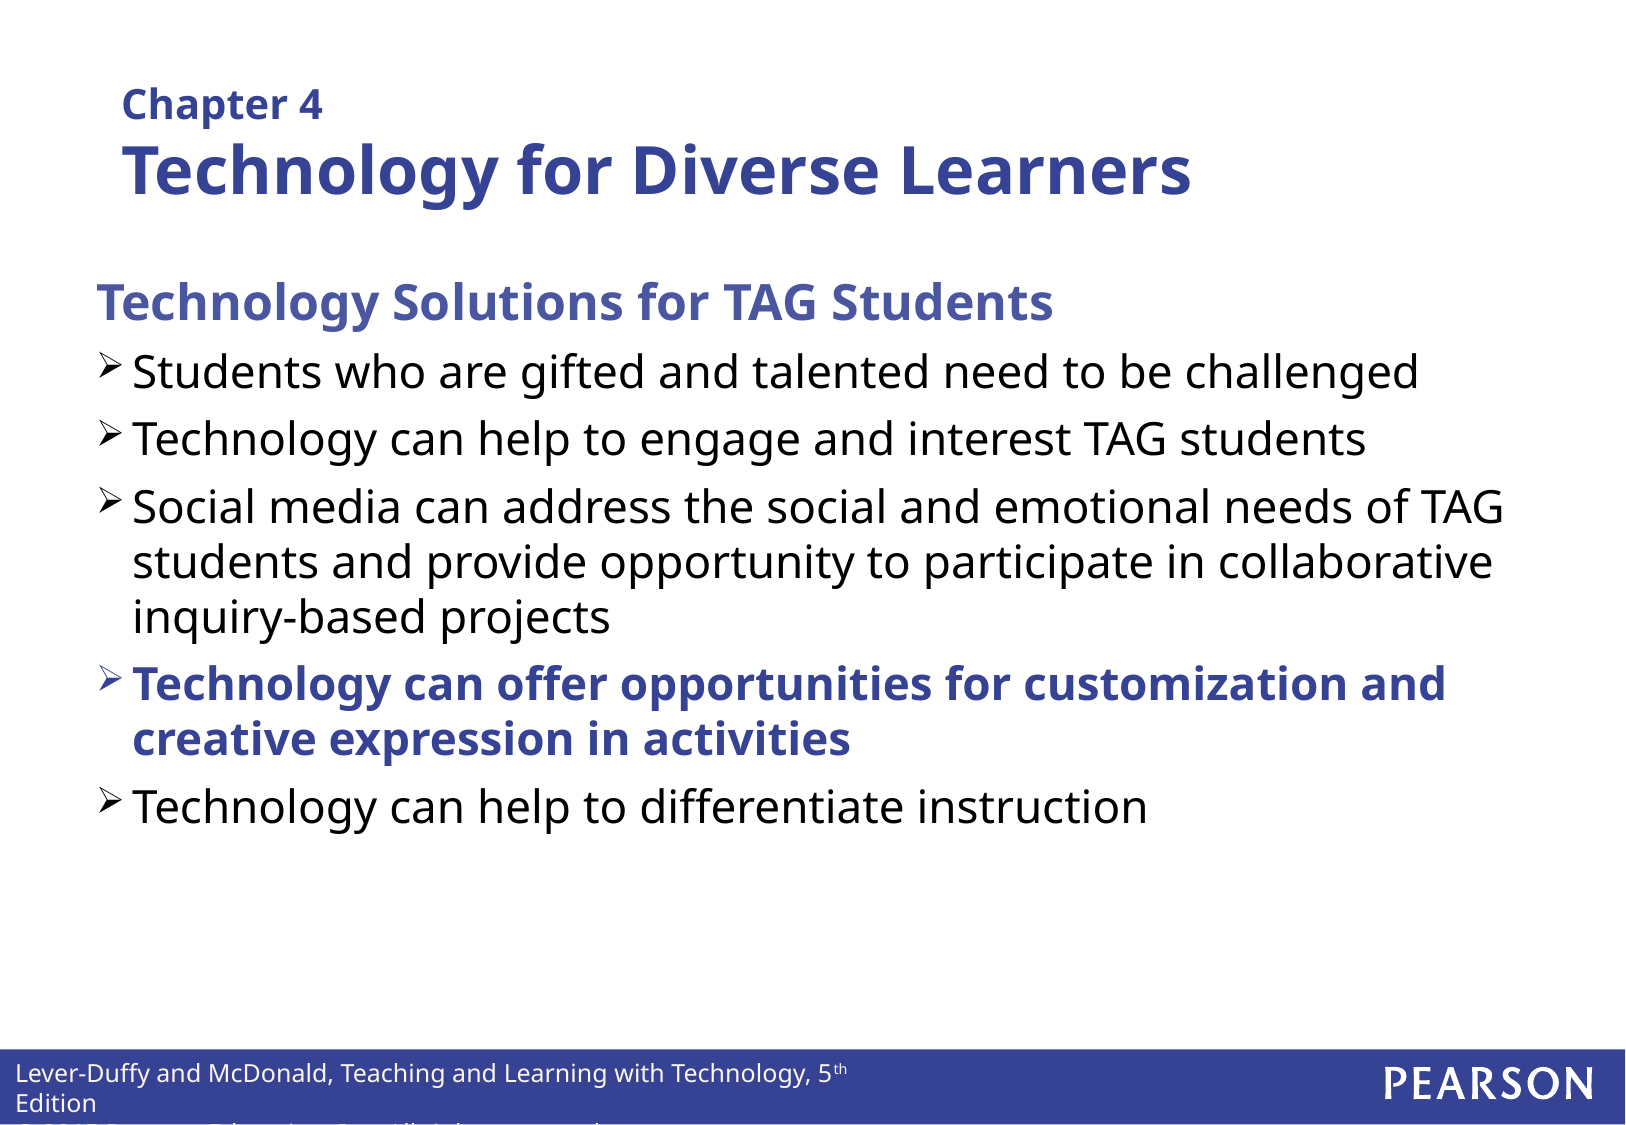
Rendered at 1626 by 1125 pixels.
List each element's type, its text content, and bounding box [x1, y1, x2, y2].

text_box Chapter 4 Technology for Diverse Learners [106, 70, 1569, 258]
list Technology Solutions for TAG Students Students who are gifted and talented need to be challenged Technology can help to engage and interest TAG students Social media can address the social and emotional needs of TAG students and provide opportunity to participate in collaborative inquiry-based projects Technology can offer opportunities for customization and creative expression in activities Technology can help to differentiate instruction [81, 262, 1544, 1005]
